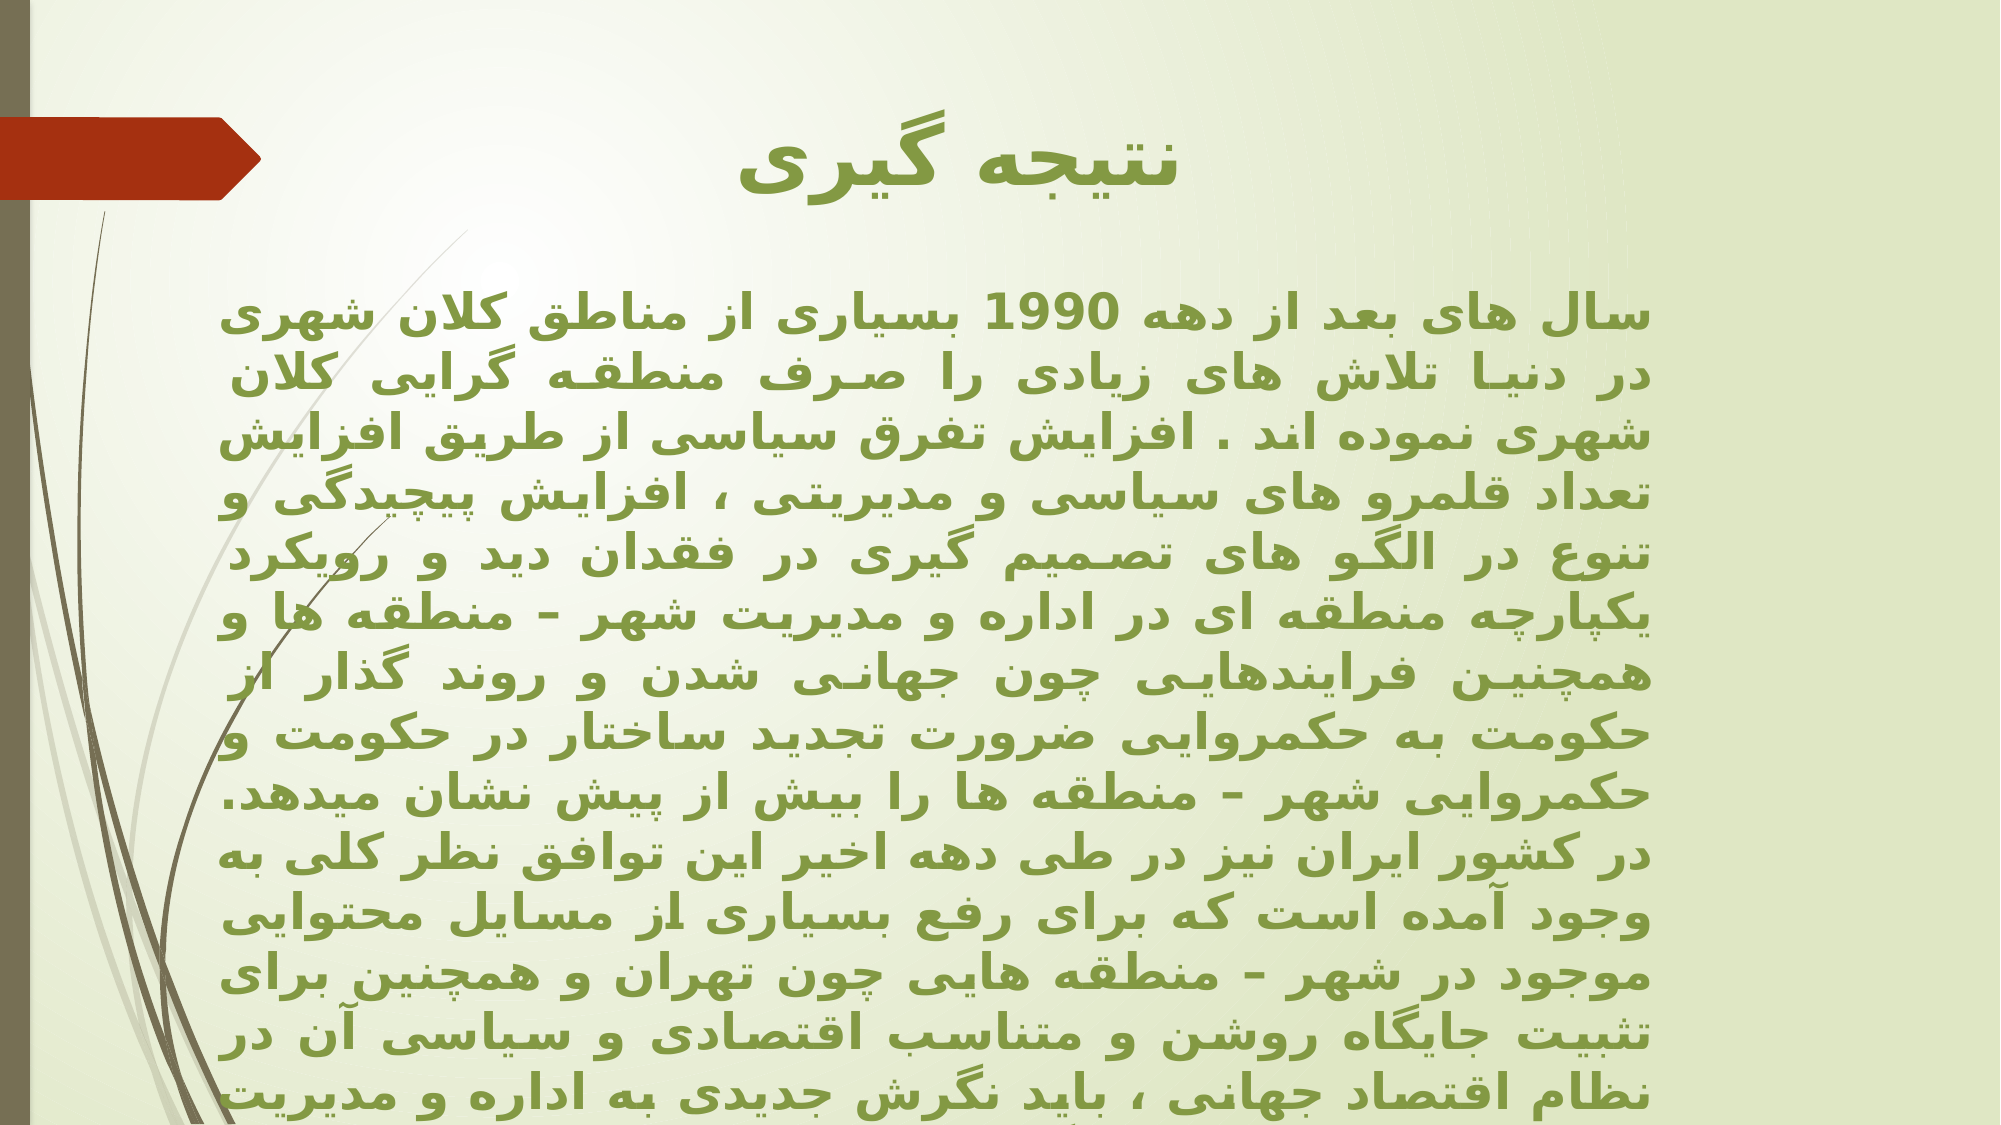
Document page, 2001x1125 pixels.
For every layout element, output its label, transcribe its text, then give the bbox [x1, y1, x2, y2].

text_box نتیجه گیری [720, 87, 1200, 209]
list سال های بعد از دهه 1990 بسیاری از مناطق کلان شهری در دنیا تلاش های زیادی را صرف منطقه گرایی کلان شهری نموده اند . افزایش تفرق سیاسی از طریق افزایش تعداد قلمرو های سیاسی و مدیریتی ، افزایش پیچیدگی و تنوع در الگو های تصمیم گیری در فقدان دید و رویکرد یکپارچه منطقه ای در اداره و مدیریت شهر – منطقه ها و همچنین فرایندهایی چون جهانی شدن و روند گذار از حکومت به حکمروایی ضرورت تجدید ساختار در حکومت و حکمروایی شهر – منطقه ها را بیش از پیش نشان میدهد. در کشور ایران نیز در طی دهه اخیر این توافق نظر کلی به وجود آمده است که برای رفع بسیاری از مسایل محتوایی موجود در شهر – منطقه هایی چون تهران و همچنین برای تثبیت جایگاه روشن و متناسب اقتصادی و سیاسی آن در نظام اقتصاد جهانی ، باید نگرش جدیدی به اداره و مدیریت این منطقه با هدف گذار به نظام حکمروایی خوب و مقتضی منطقه کلان شهری تهران در عصر جهانی شدن اتخاذ گردد. آنچه بیش از همه در تحقق این هدف مهم می نماید تدوین و توافق بر یک چشم انداز مشترک از سوی کلیه عناصر و عوامل ذی نفع و ذی نفوذ در اداره و مدیریت منطقه است . تنها از این طریق این امکان فراهم خواهد شد که نیروها و توانهای پراکنده منطقه در جهت تحقق چشم انداز واحد به جریان افتد. [201, 271, 1669, 961]
